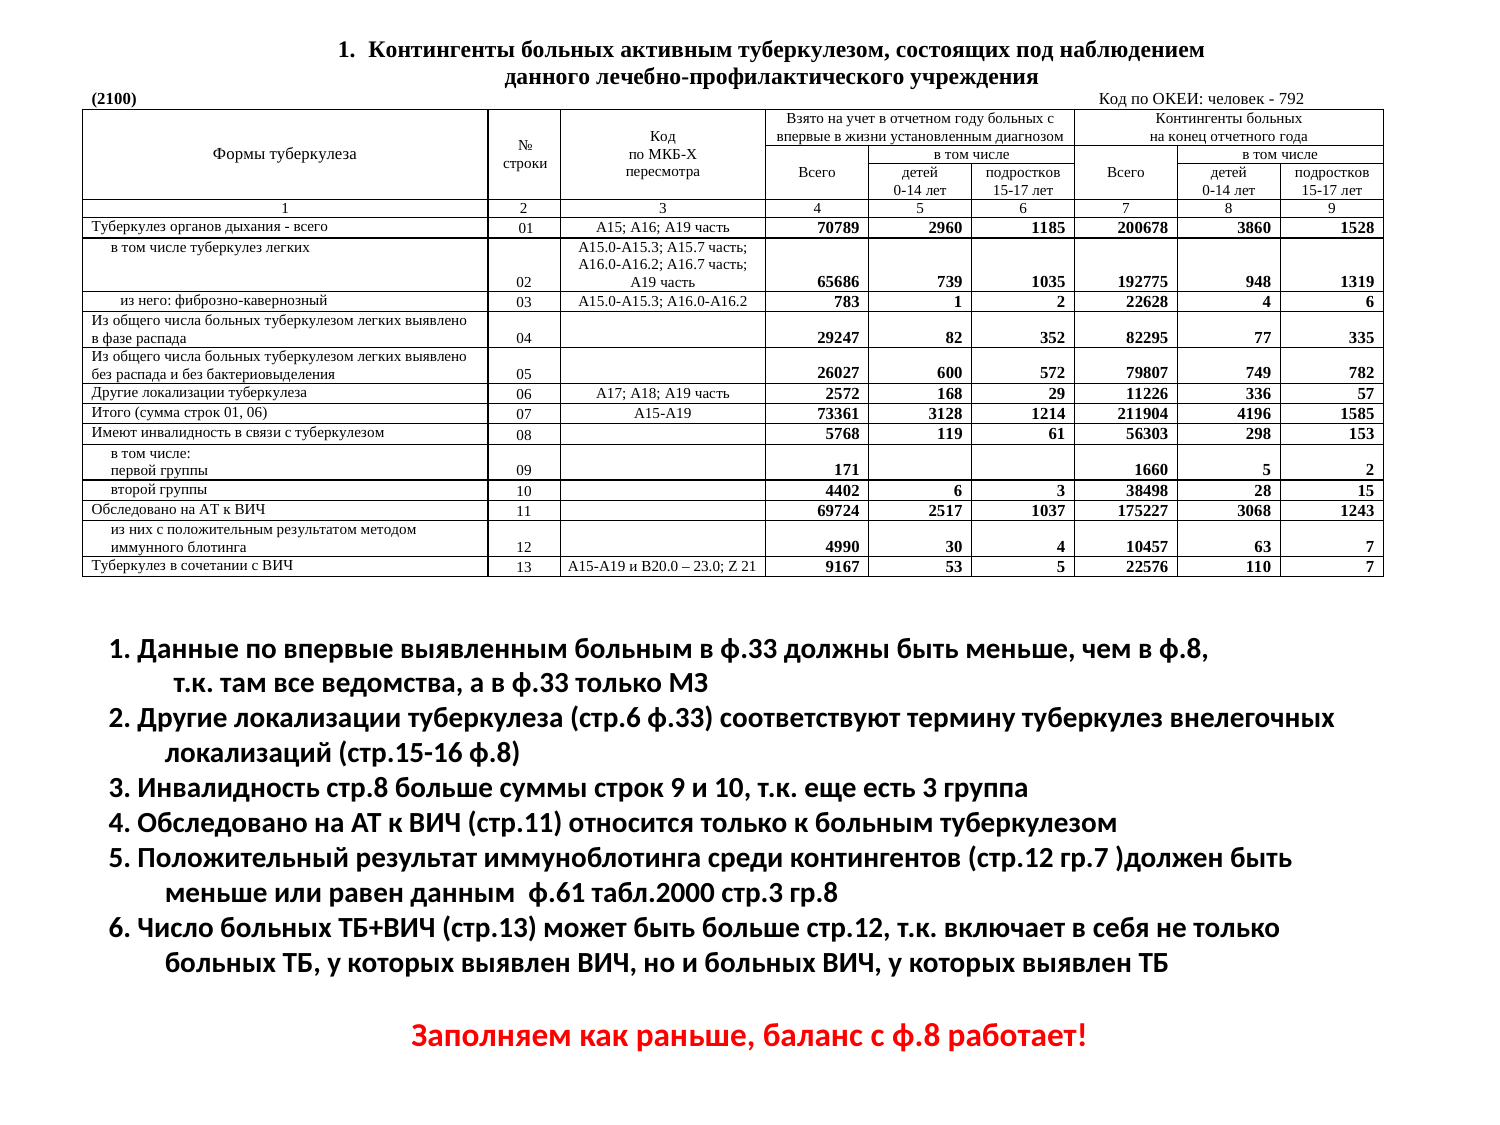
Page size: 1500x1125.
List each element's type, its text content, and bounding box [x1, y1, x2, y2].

text_box 1. Данные по впервые выявленным больным в ф.33 должны быть меньше, чем в ф.8, т.к. там все ведомства, а в ф.33 только МЗ 2. Другие локализации туберкулеза (стр.6 ф.33) соответствуют термину туберкулез внелегочных локализаций (стр.15-16 ф.8) 3. Инвалидность стр.8 больше суммы строк 9 и 10, т.к. еще есть 3 группа 4. Обследовано на АТ к ВИЧ (стр.11) относится только к больным туберкулезом 5. Положительный результат иммуноблотинга среди контингентов (стр.12 гр.7 )должен быть меньше или равен данным ф.61 табл.2000 стр.3 гр.8 6. Число больных ТБ+ВИЧ (стр.13) может быть больше стр.12, т.к. включает в себя не только больных ТБ, у которых выявлен ВИЧ, но и больных ВИЧ, у которых выявлен ТБ Заполняем как раньше, баланс с ф.8 работает! [93, 621, 1407, 1096]
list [81, 34, 1433, 601]
